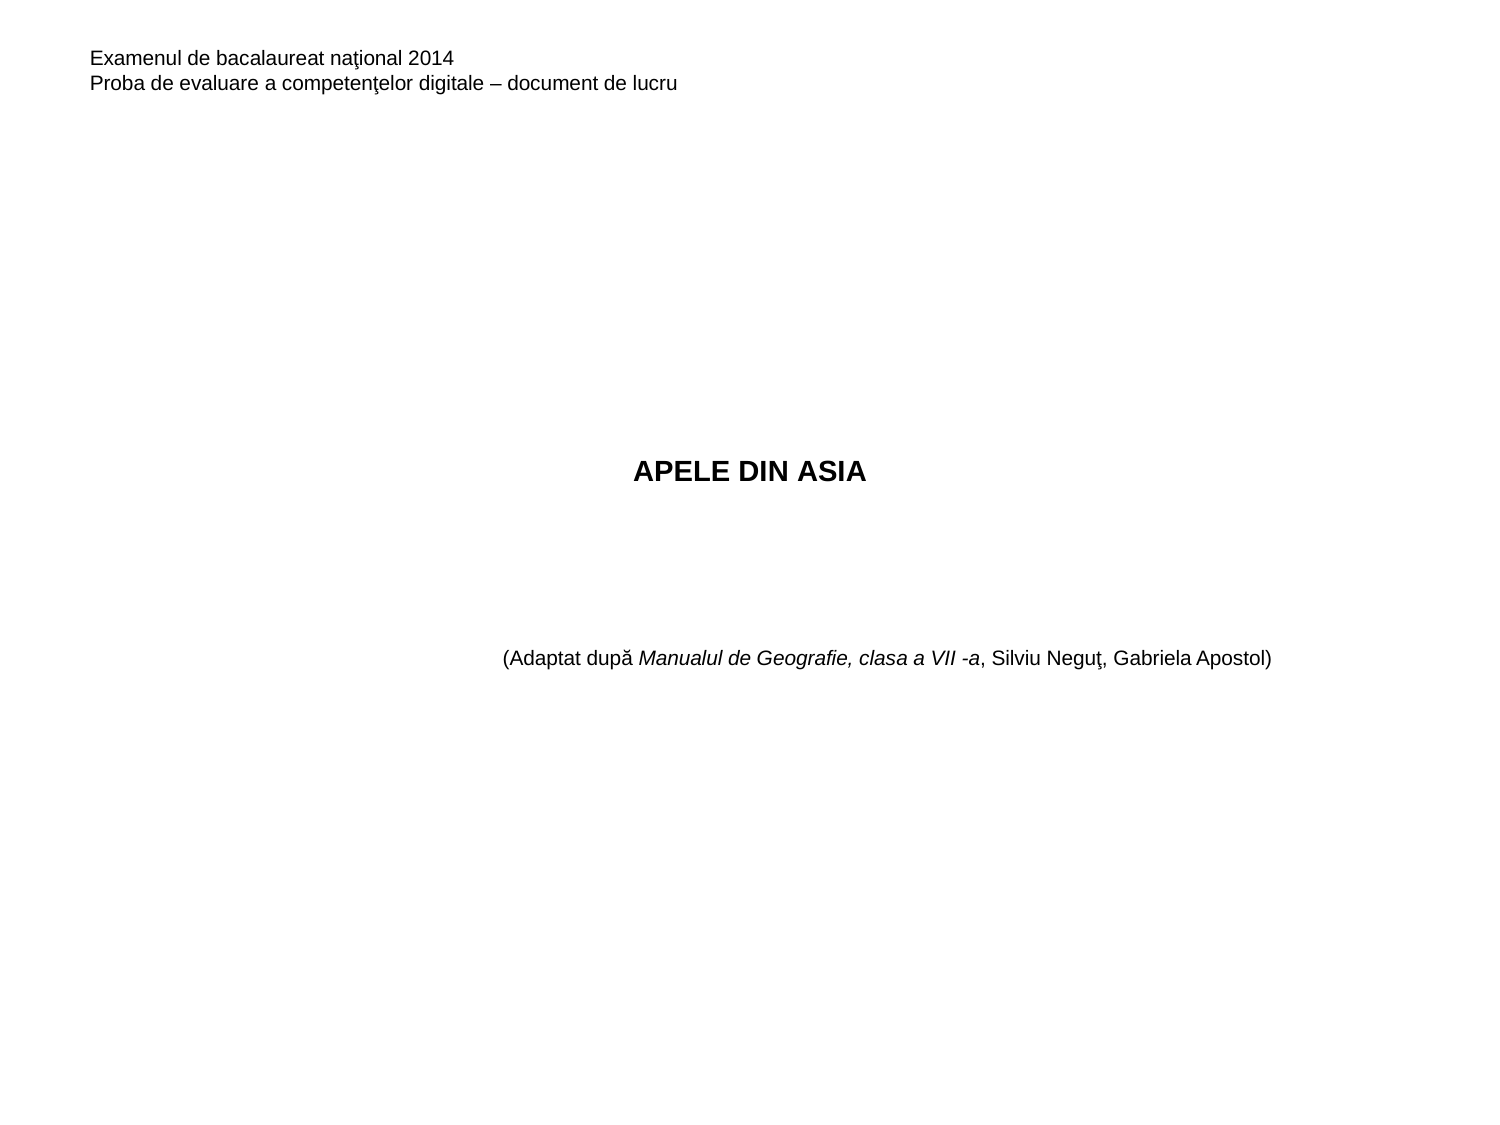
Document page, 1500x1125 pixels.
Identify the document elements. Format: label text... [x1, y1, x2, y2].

text_box Examenul de bacalaureat naţional 2014 Proba de evaluare a competenţelor digitale – document de lucru [75, 37, 1388, 103]
subtitle (Adaptat după Manualul de Geografie, clasa a VII -a, Silviu Neguţ, Gabriela Apostol) [362, 637, 1413, 763]
title APELE DIN ASIA [112, 349, 1388, 591]
